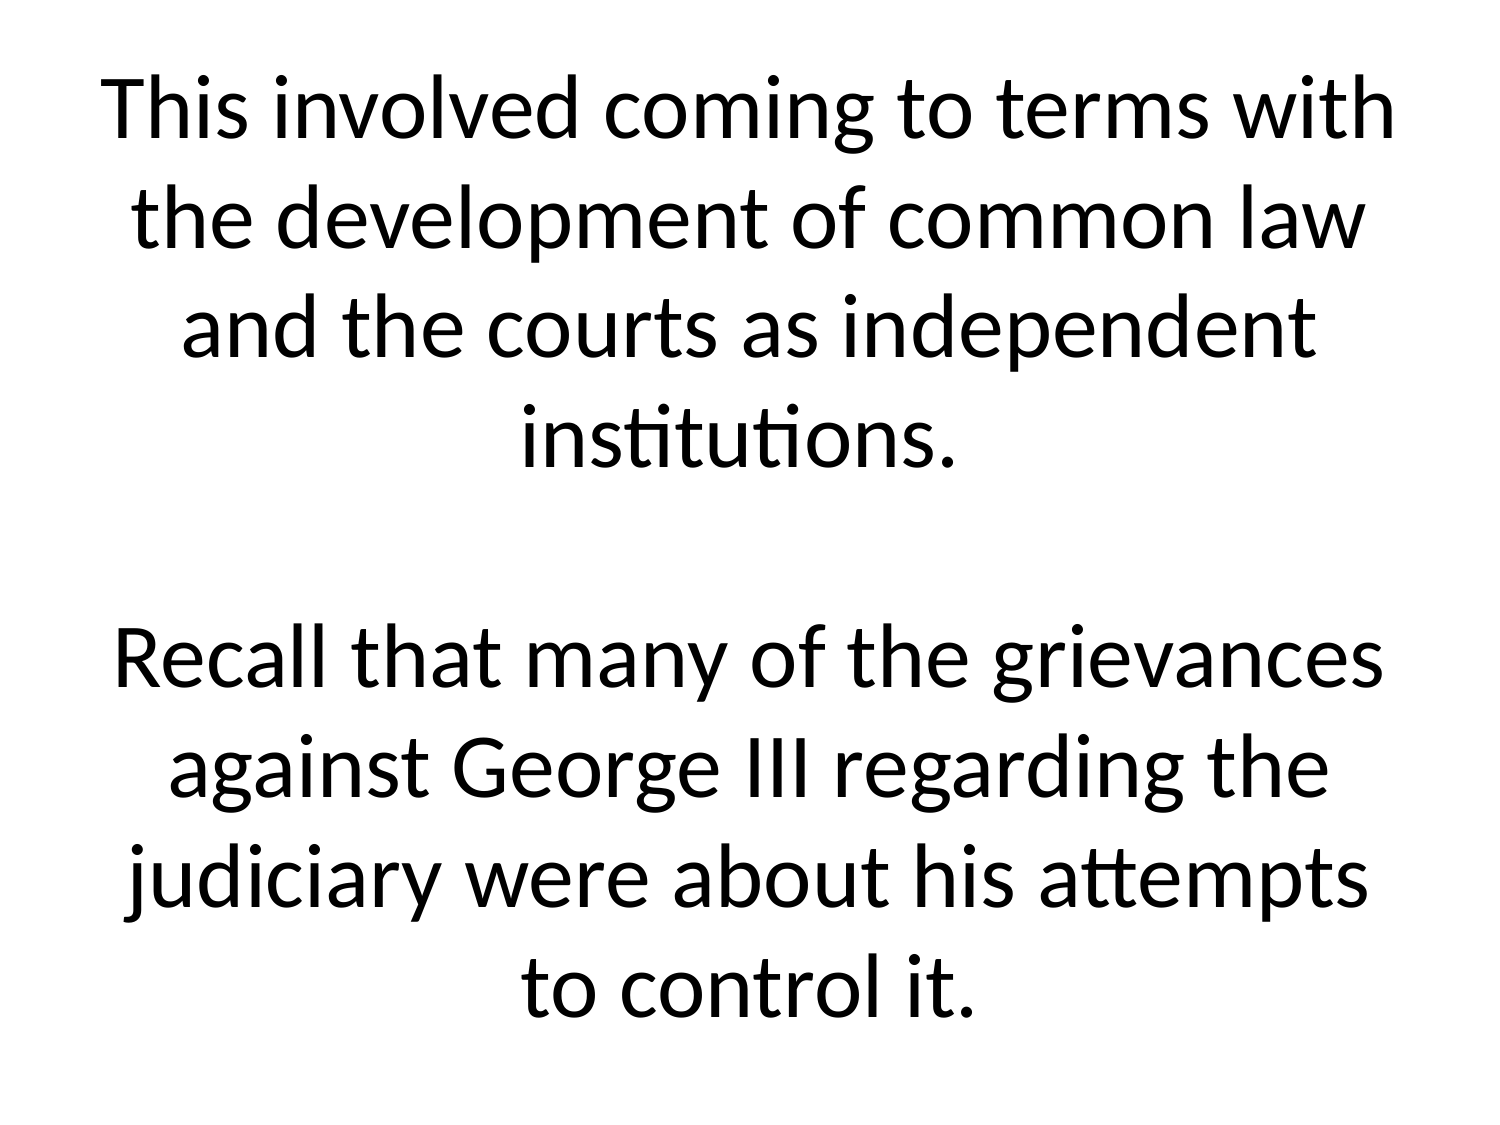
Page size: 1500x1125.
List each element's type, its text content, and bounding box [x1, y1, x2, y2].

title This involved coming to terms with the development of common law and the courts as independent institutions. Recall that many of the grievances against George III regarding the judiciary were about his attempts to control it. [74, 44, 1426, 1038]
